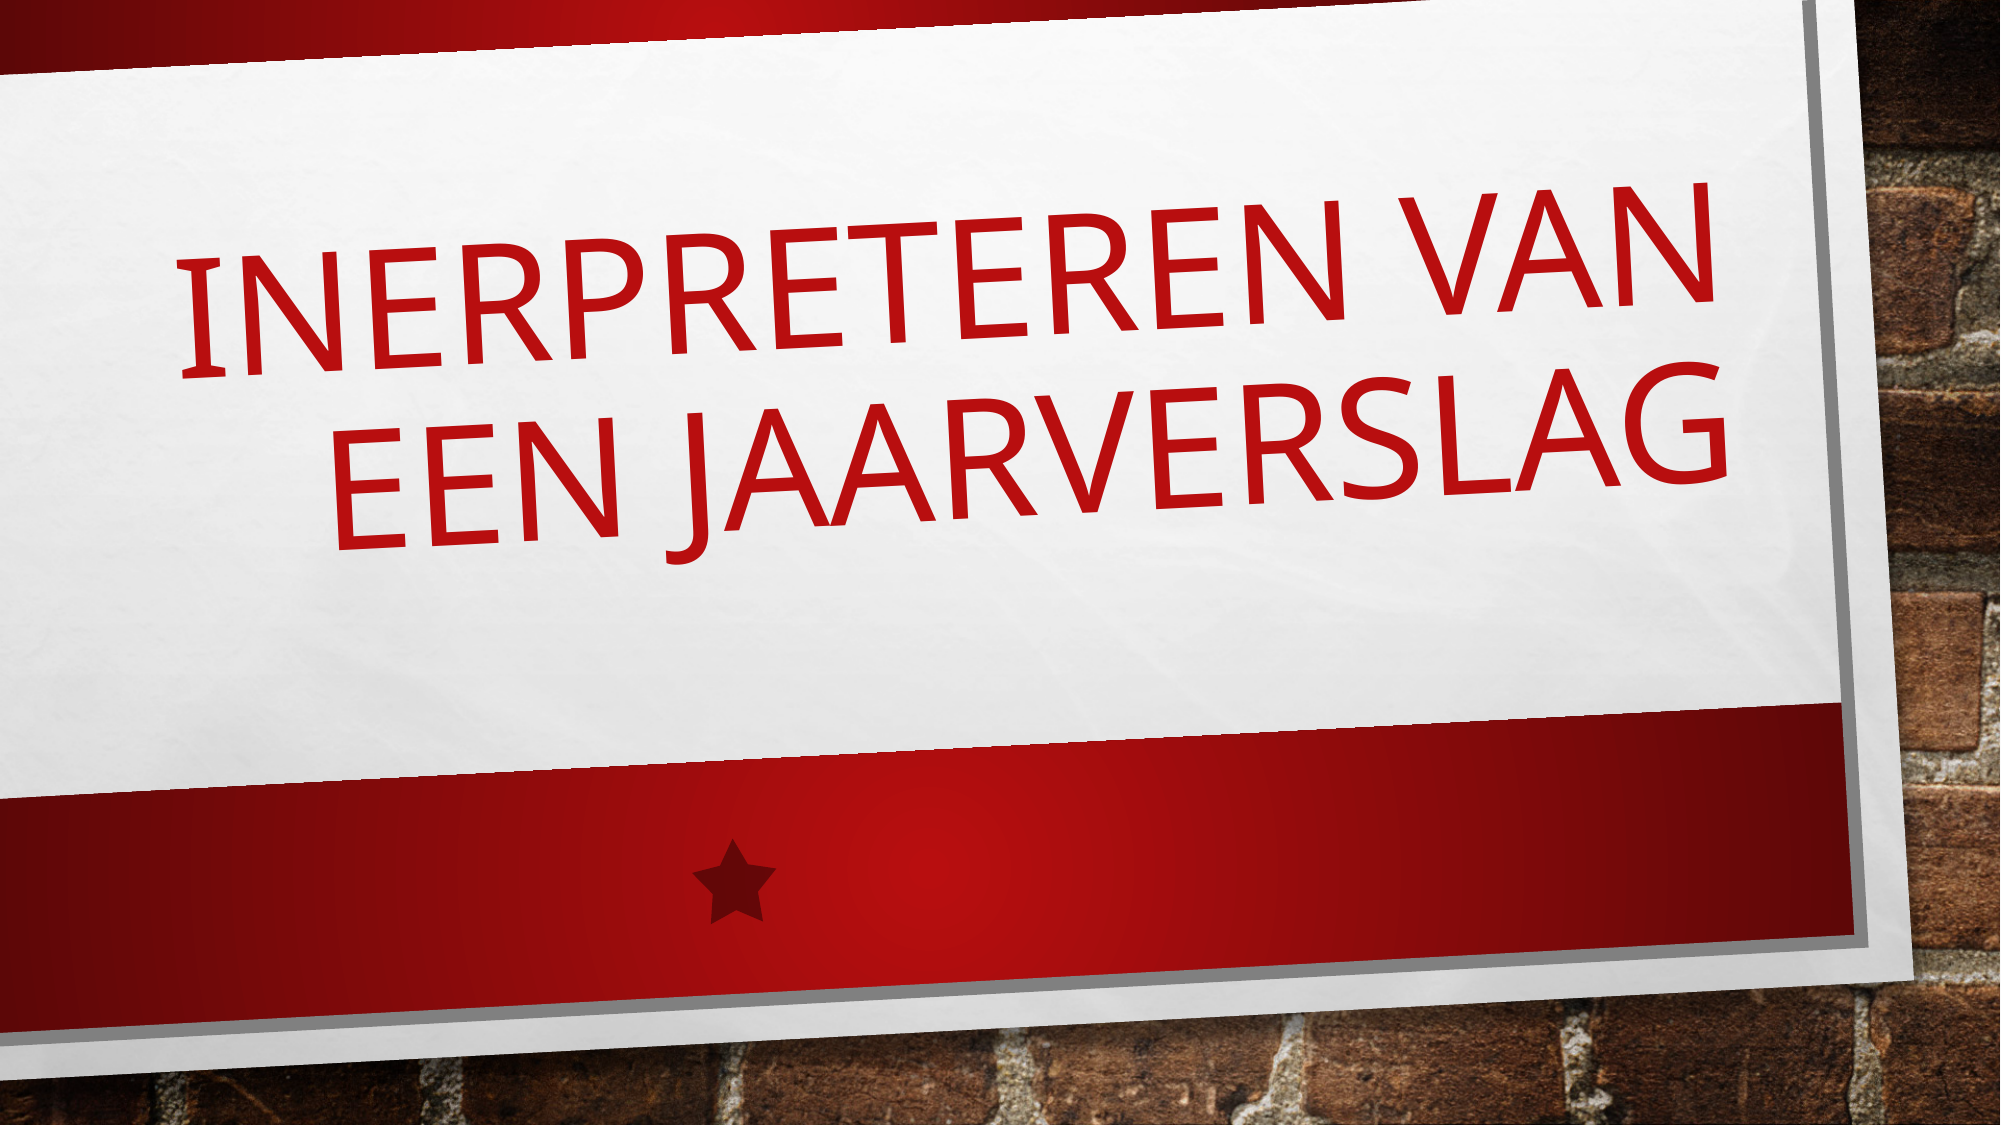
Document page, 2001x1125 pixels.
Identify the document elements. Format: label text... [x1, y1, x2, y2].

title Inerpreteren van een jaarverslag [135, 67, 1758, 605]
picture [0, 0, 2000, 1125]
